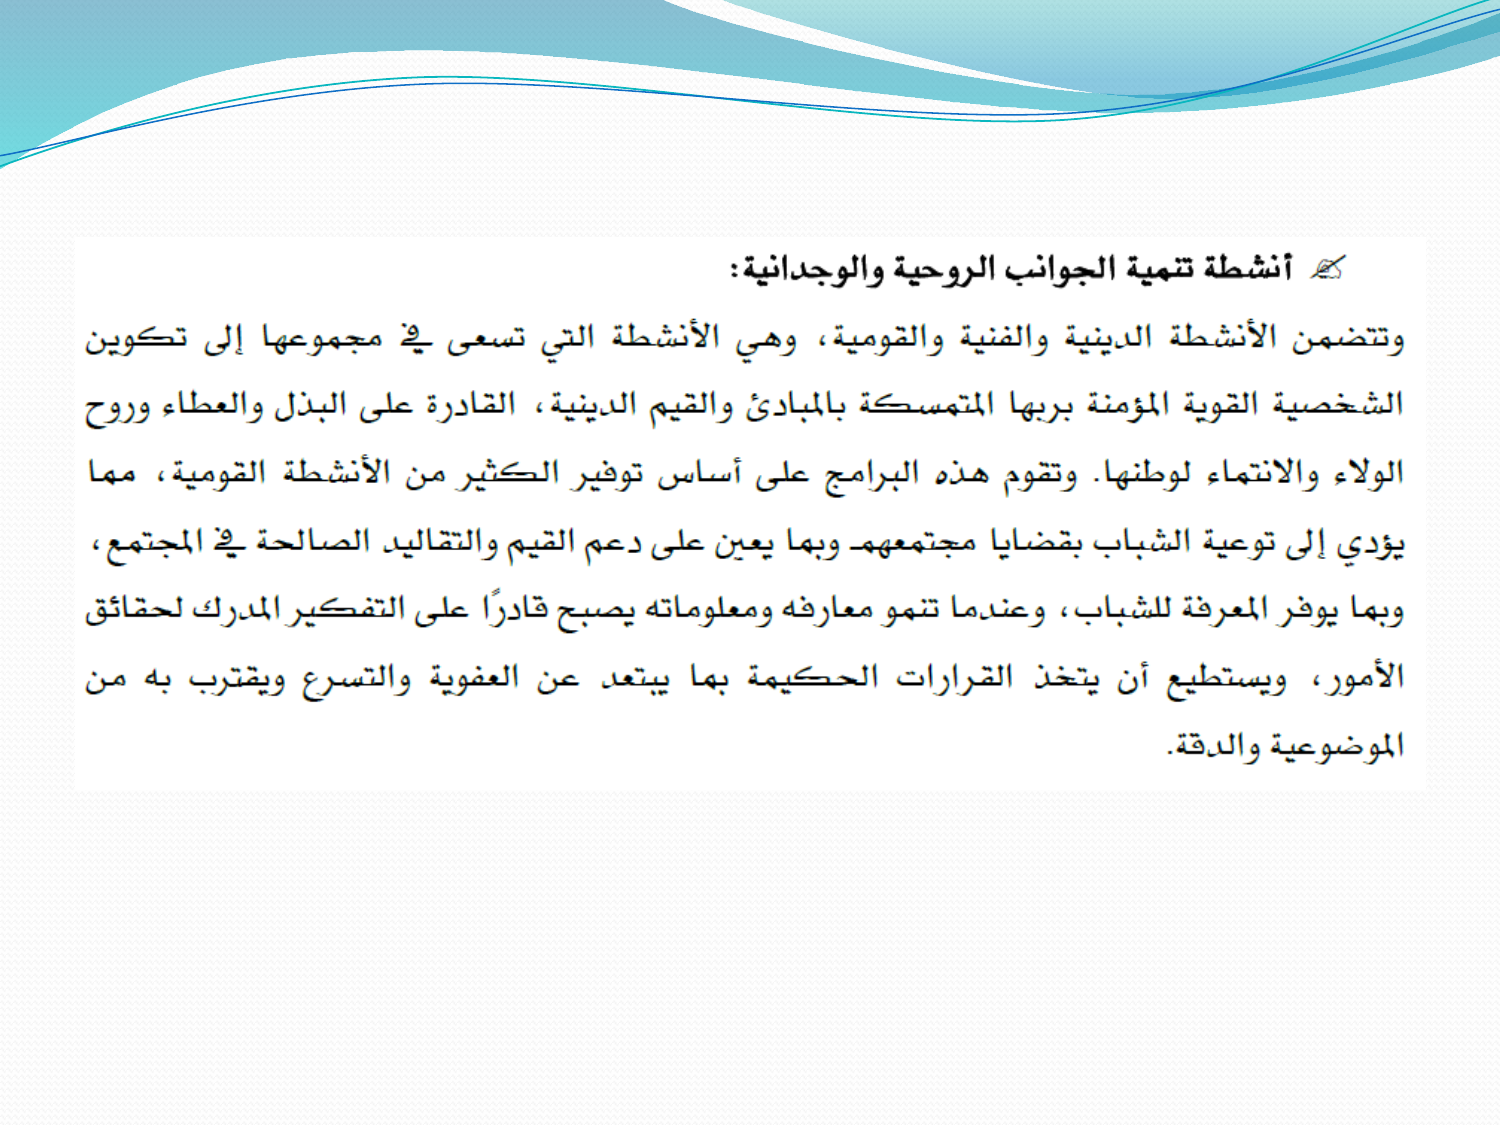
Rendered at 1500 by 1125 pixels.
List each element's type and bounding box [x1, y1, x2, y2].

picture [74, 237, 1426, 791]
